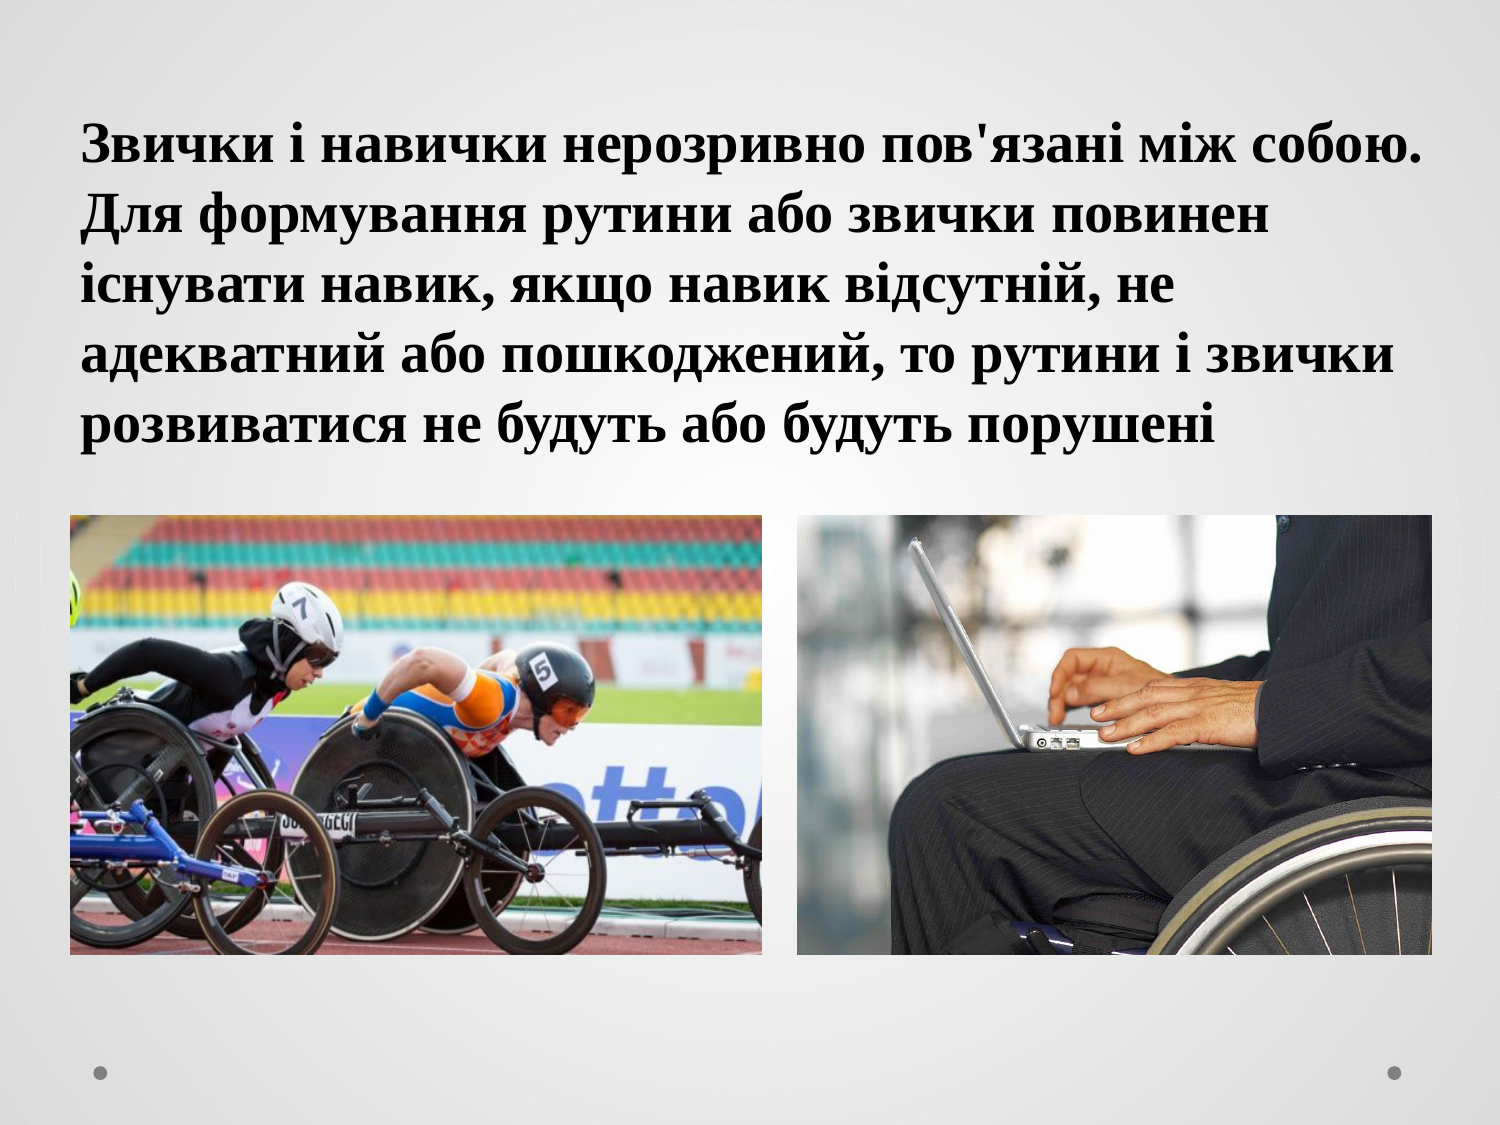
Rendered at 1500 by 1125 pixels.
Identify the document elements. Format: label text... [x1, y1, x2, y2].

picture [70, 514, 762, 955]
picture [796, 514, 1432, 955]
list Звички і навички нерозривно пов'язані між собою. Для формування рутини або звички повинен існувати навик, якщо навик відсутній, не адекватний або пошкоджений, то рутини і звички розвиватися не будуть або будуть порушені [64, 97, 1471, 492]
